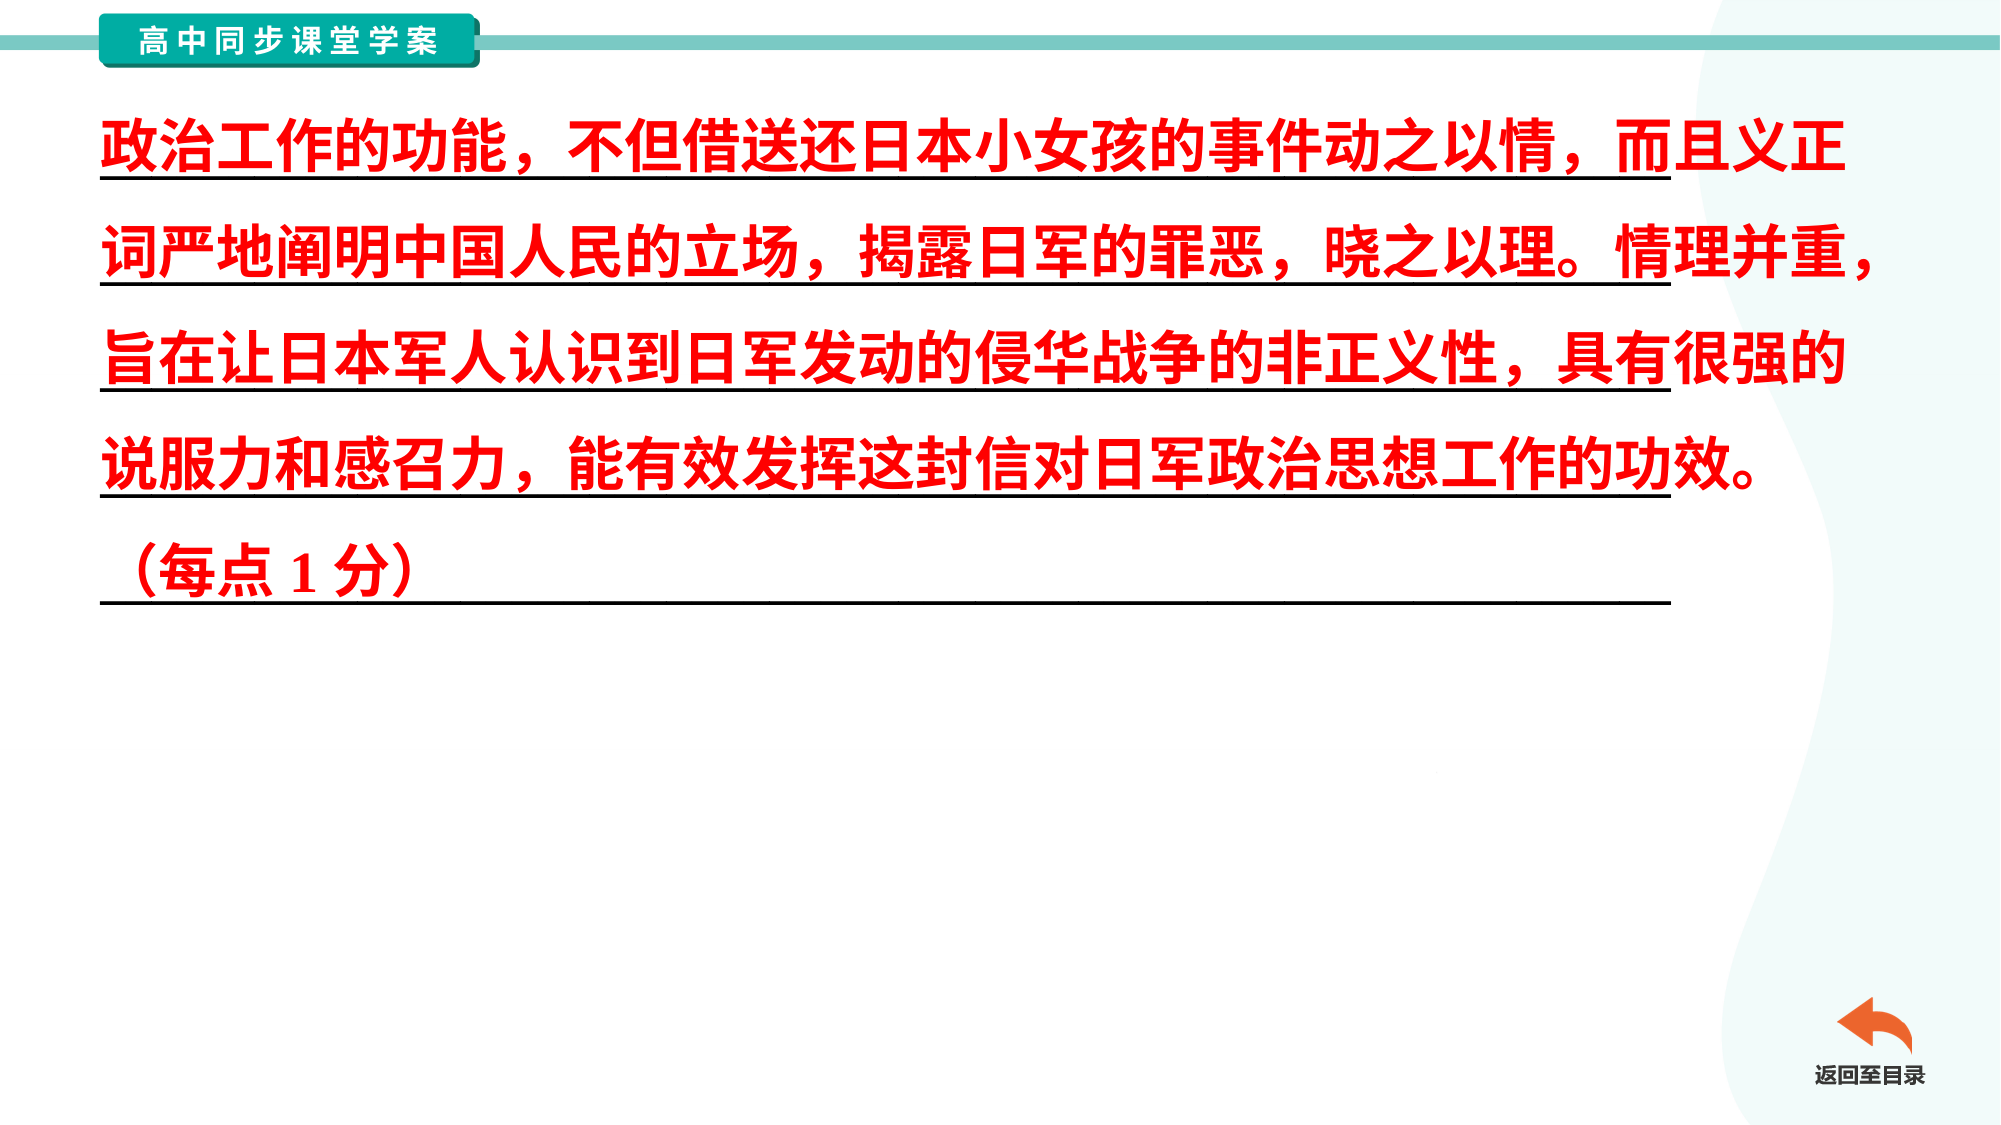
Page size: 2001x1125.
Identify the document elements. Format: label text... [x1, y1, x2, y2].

text_box 政治工作的功能，不但借送还日本小女孩的事件动之以情，而且义正 词严地阐明中国人民的立场，揭露日军的罪恶，晓之以理。情理并重， 旨在让日本军人认识到日军发动的侵华战争的非正义性，具有很强的 说服力和感召力，能有效发挥这封信对日军政治思想工作的功效。 （每点1分） [100, 72, 1899, 604]
text_box _____________________________________________________________ _____________________________________________________________ _____________________________________________________________ _____________________________________________________________ _____________________________________________________________ [100, 604, 1899, 608]
picture [0, 0, 2000, 1125]
